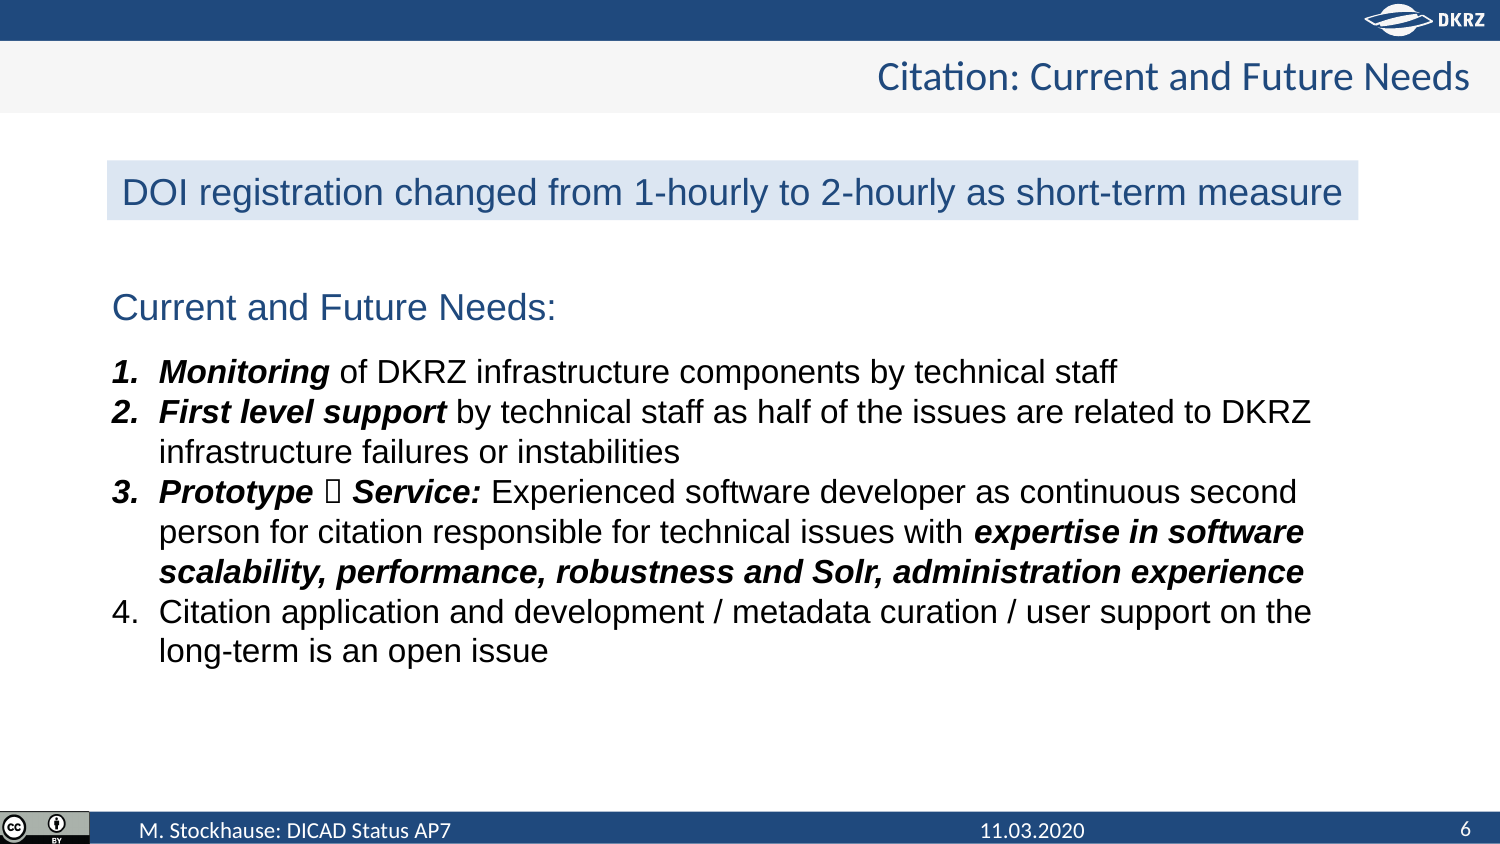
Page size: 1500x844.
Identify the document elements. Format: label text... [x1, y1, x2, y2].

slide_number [750, 811, 1100, 844]
title Citation: Current and Future Needs [0, 40, 1500, 113]
text_box Current and Future Needs: Monitoring of DKRZ infrastructure components by technical staff First level support by technical staff as half of the issues are related to DKRZ infrastructure failures or instabilities Prototype  Service: Experienced software developer as continuous second person for citation responsible for technical issues with expertise in software scalability, performance, robustness and Solr, administration experience Citation application and development / metadata curation / user support on the long-term is an open issue [97, 275, 1403, 677]
footer M. Stockhause: DICAD Status AP7 [123, 811, 727, 844]
picture [0, 811, 90, 844]
slide_number 6 [1376, 811, 1500, 844]
text_box DOI registration changed from 1-hourly to 2-hourly as short-term measure [107, 160, 1359, 221]
